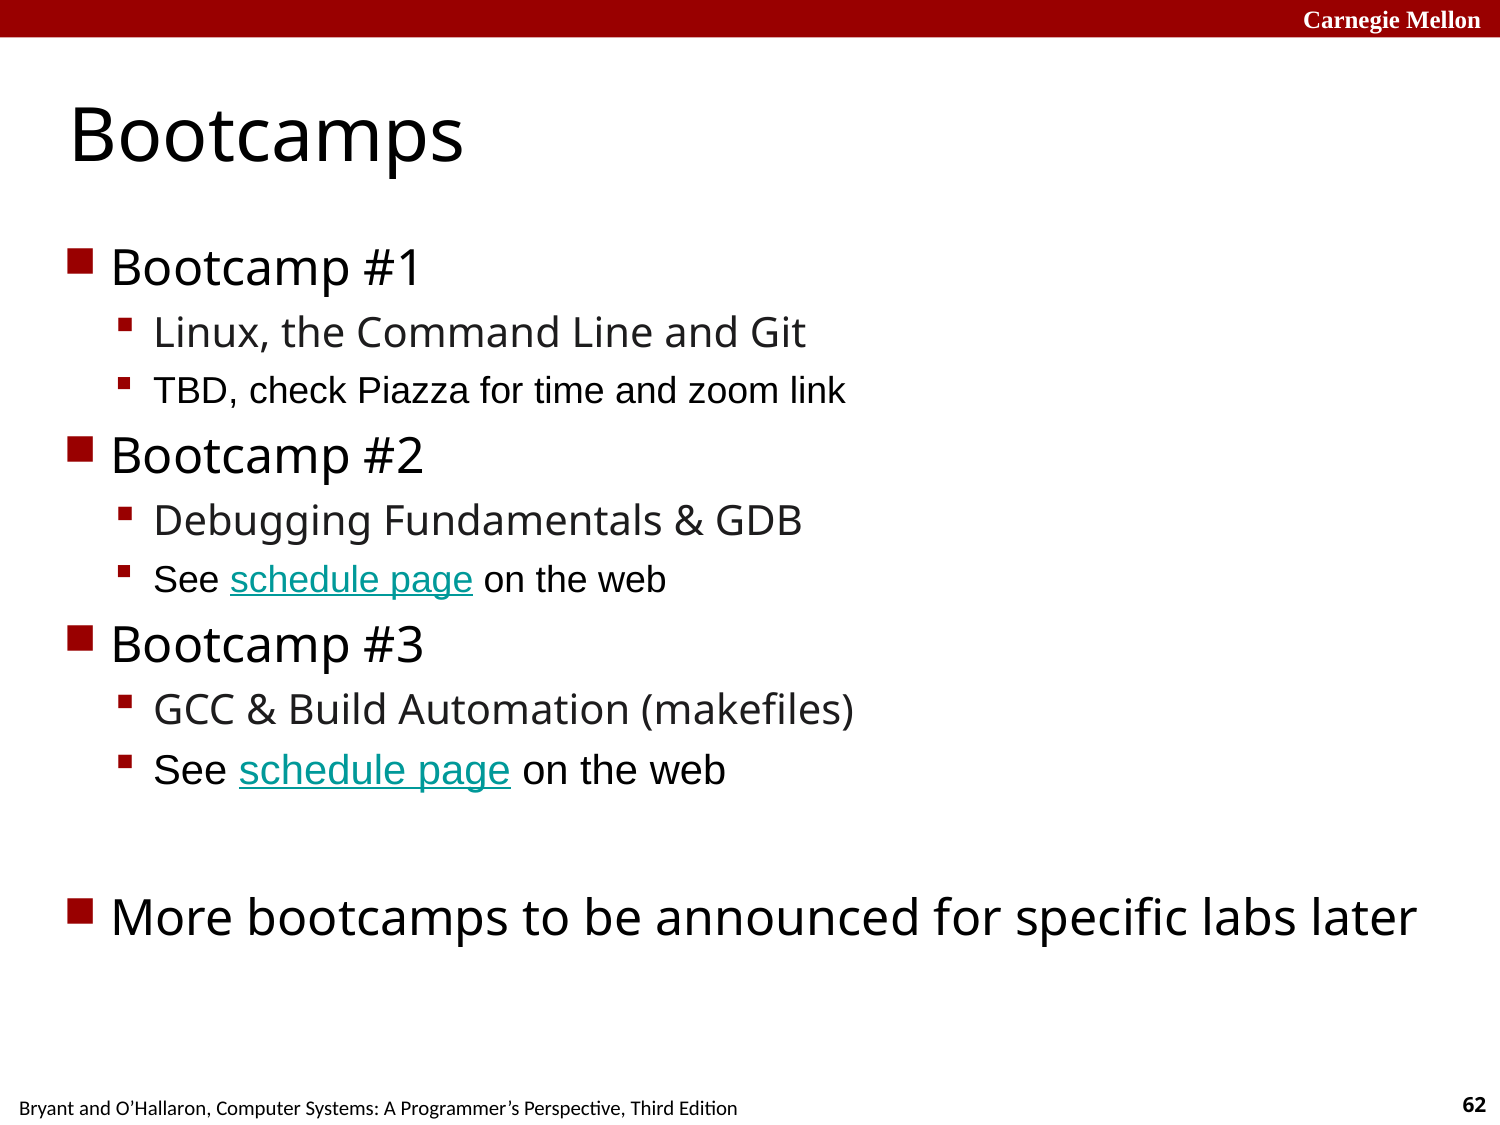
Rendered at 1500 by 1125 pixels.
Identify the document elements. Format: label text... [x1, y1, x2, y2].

title Bootcamps [62, 41, 1438, 222]
list Bootcamp #1 Linux, the Command Line and Git TBD, check Piazza for time and zoom link Bootcamp #2 Debugging Fundamentals & GDB See schedule page on the web Bootcamp #3 GCC & Build Automation (makefiles) See schedule page on the web More bootcamps to be announced for specific labs later [62, 228, 1438, 1122]
